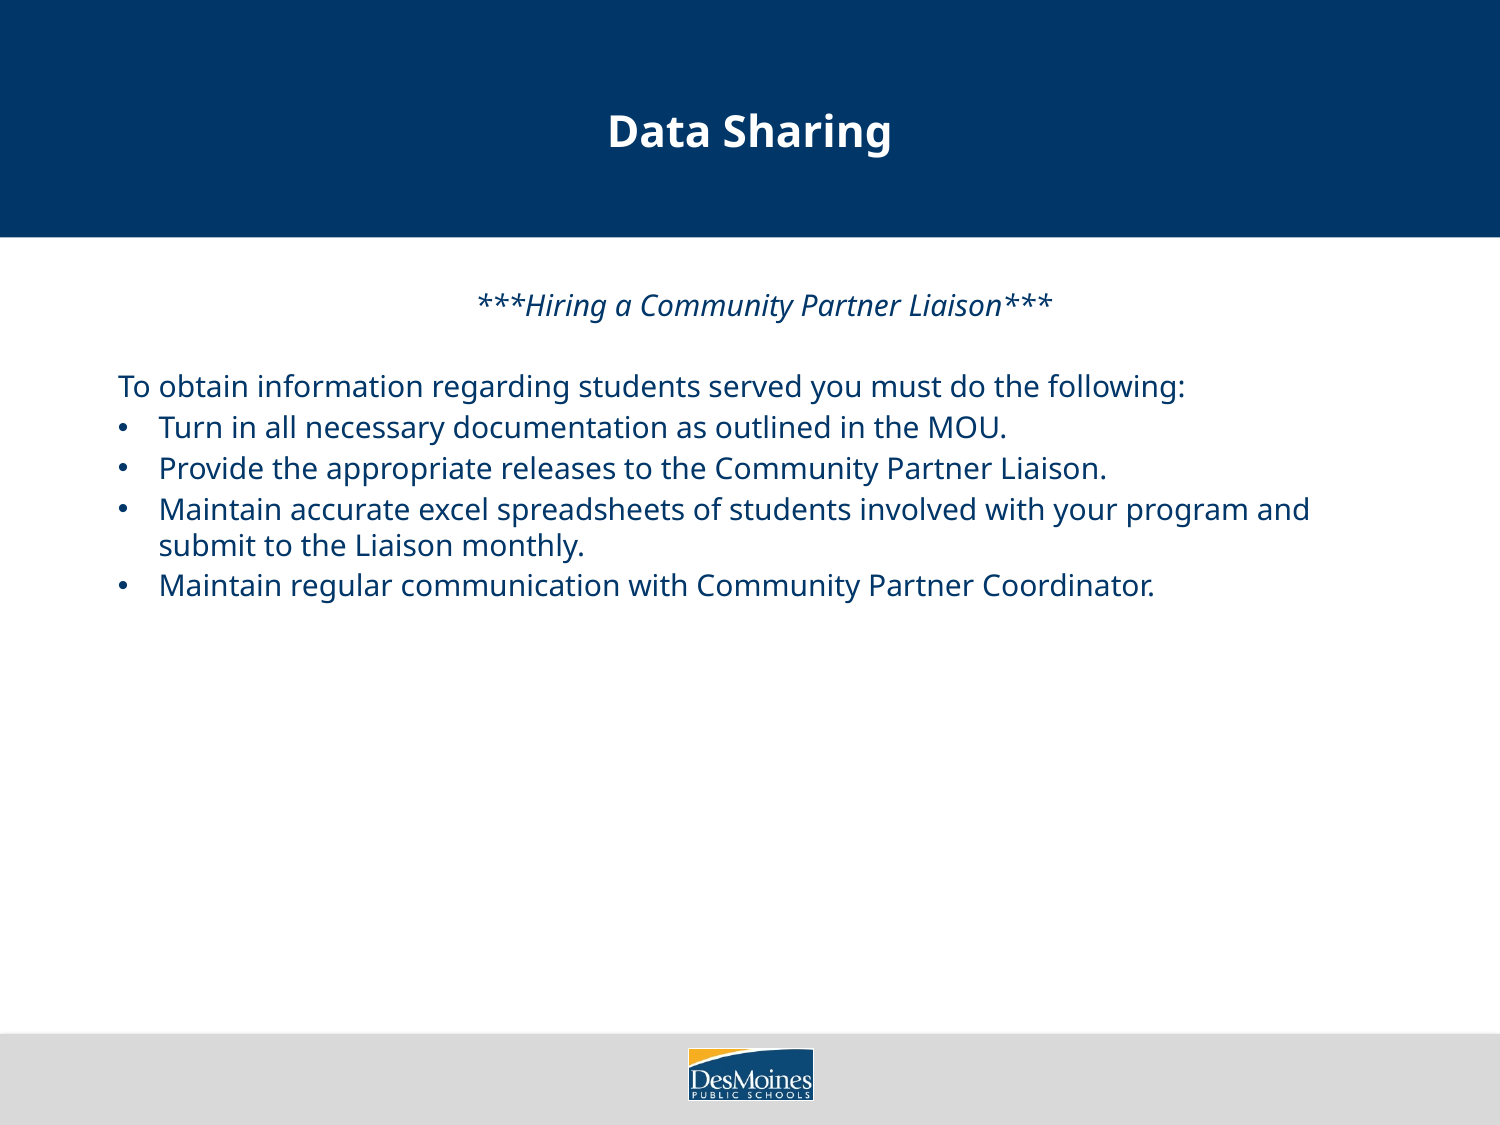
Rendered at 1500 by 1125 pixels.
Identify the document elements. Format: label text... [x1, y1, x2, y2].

list ***Hiring a Community Partner Liaison*** To obtain information regarding students served you must do the following: Turn in all necessary documentation as outlined in the MOU. Provide the appropriate releases to the Community Partner Liaison. Maintain accurate excel spreadsheets of students involved with your program and submit to the Liaison monthly. Maintain regular communication with Community Partner Coordinator. [102, 262, 1426, 1052]
picture [0, 238, 1500, 1033]
picture [689, 1052, 813, 1100]
title Data Sharing [0, 0, 1500, 238]
